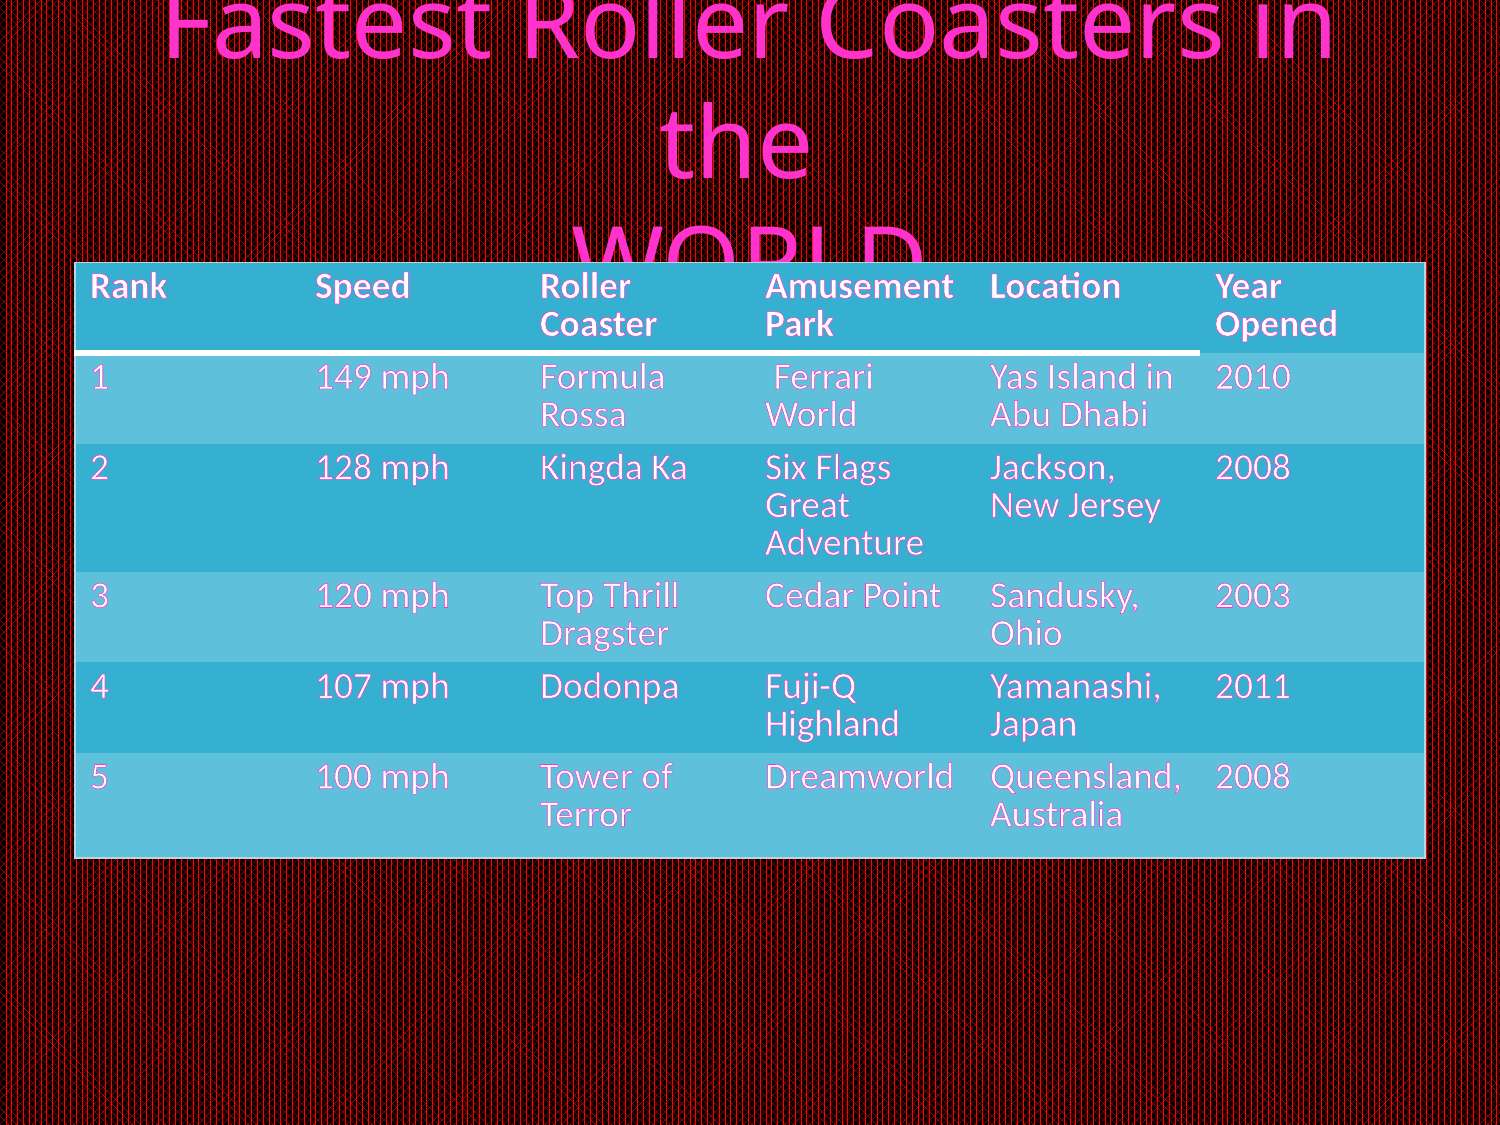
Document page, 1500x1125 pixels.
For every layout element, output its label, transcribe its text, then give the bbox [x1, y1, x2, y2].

table_cell Tower of Terror [525, 753, 750, 857]
table_cell 2 [76, 444, 300, 572]
table_cell Cedar Point [750, 572, 975, 662]
table_cell 149 mph [300, 356, 525, 444]
table_cell Dreamworld [750, 753, 975, 857]
table_cell Kingda Ka [525, 444, 750, 572]
table_cell 2008 [1200, 753, 1424, 857]
table_cell 100 mph [300, 753, 525, 857]
table_cell Six Flags Great Adventure [750, 444, 975, 572]
table_cell 1 [76, 356, 300, 444]
table_cell 128 mph [300, 444, 525, 572]
table_header Amusement Park [750, 263, 975, 350]
table_cell 2003 [1200, 572, 1424, 662]
table_header Rank [76, 263, 300, 350]
table_cell Sandusky, Ohio [975, 572, 1200, 662]
table_cell Formula Rossa [525, 356, 750, 444]
title Fastest Roller Coasters in the WORLD [75, 45, 1425, 233]
table_cell Top Thrill Dragster [525, 572, 750, 662]
table_header Location [975, 263, 1200, 350]
table_header Roller Coaster [525, 263, 750, 350]
table_cell 2011 [1200, 662, 1424, 753]
table_cell 107 mph [300, 662, 525, 753]
table_cell Ferrari World [750, 356, 975, 444]
table_cell 2008 [1200, 444, 1424, 572]
table_cell Yamanashi, Japan [975, 662, 1200, 753]
table_cell 4 [76, 662, 300, 753]
table_cell Queensland, Australia [975, 753, 1200, 857]
table_cell Dodonpa [525, 662, 750, 753]
table_cell 5 [76, 753, 300, 857]
table_header Year Opened [1200, 263, 1424, 353]
table_cell 3 [76, 572, 300, 662]
table_cell 120 mph [300, 572, 525, 662]
table_cell 2010 [1200, 353, 1424, 444]
table_cell Fuji-Q Highland [750, 662, 975, 753]
table_header Speed [300, 263, 525, 350]
table_cell Yas Island in Abu Dhabi [975, 356, 1200, 444]
table_cell Jackson, New Jersey [975, 444, 1200, 572]
